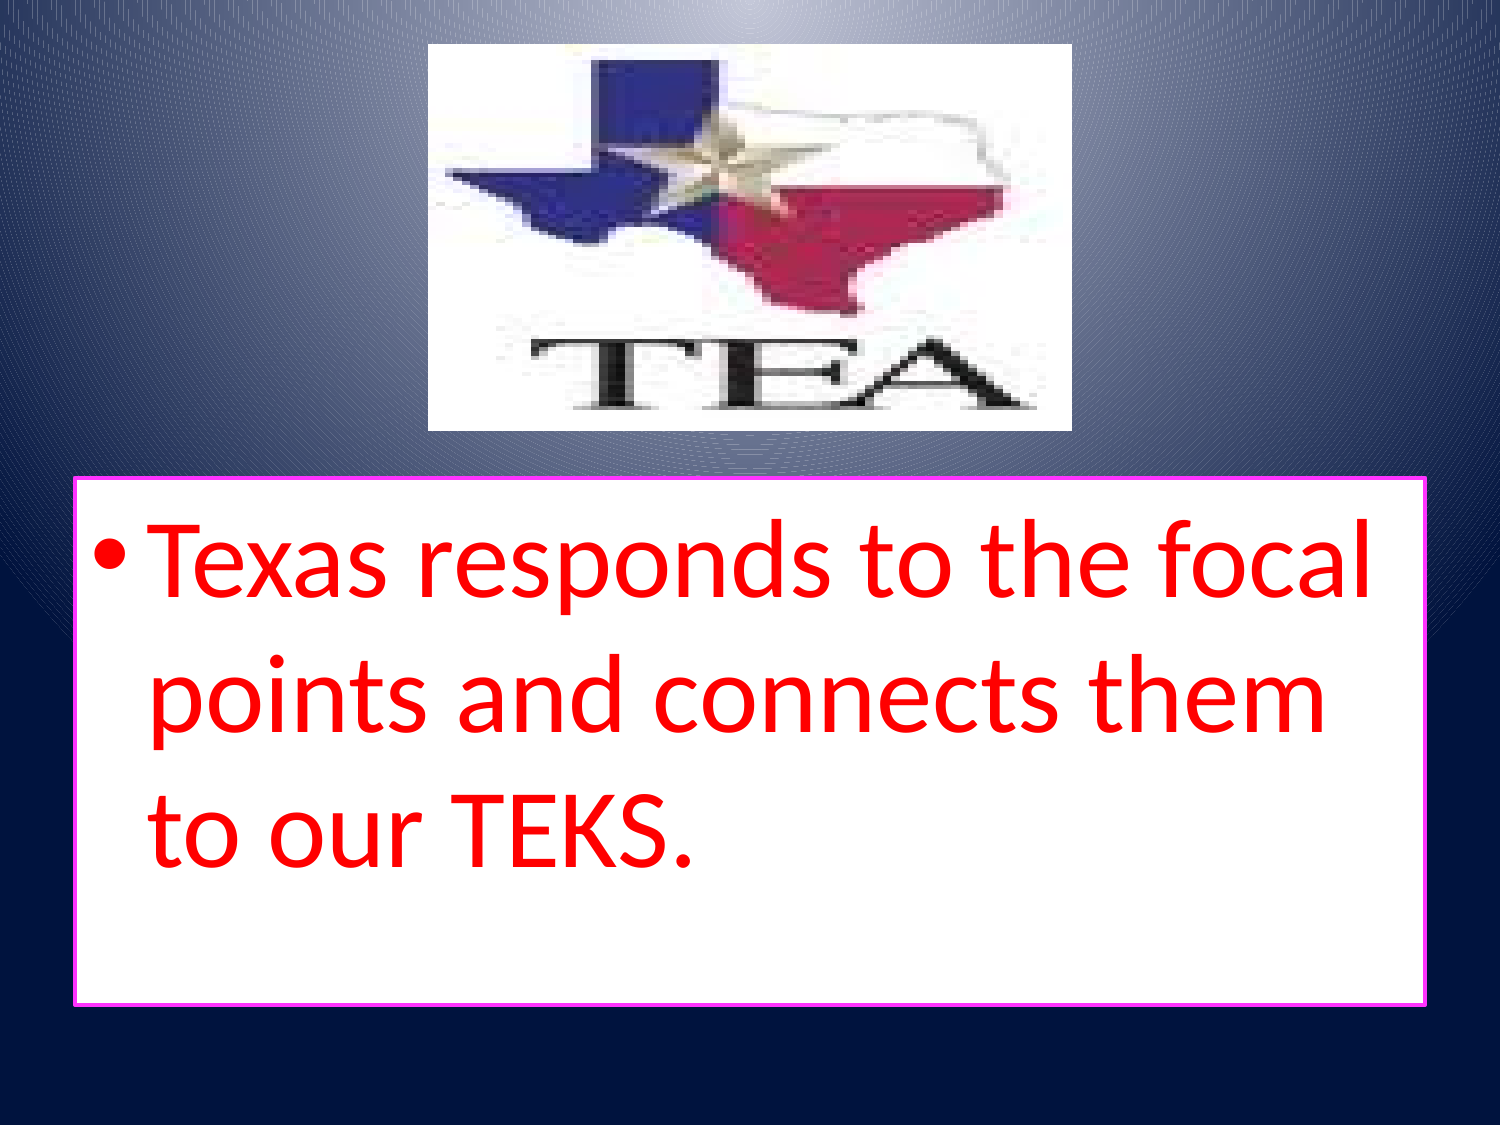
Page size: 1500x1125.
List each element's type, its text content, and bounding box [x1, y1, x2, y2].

list Texas responds to the focal points and connects them to our TEKS. [73, 476, 1427, 1007]
picture [427, 44, 1072, 431]
